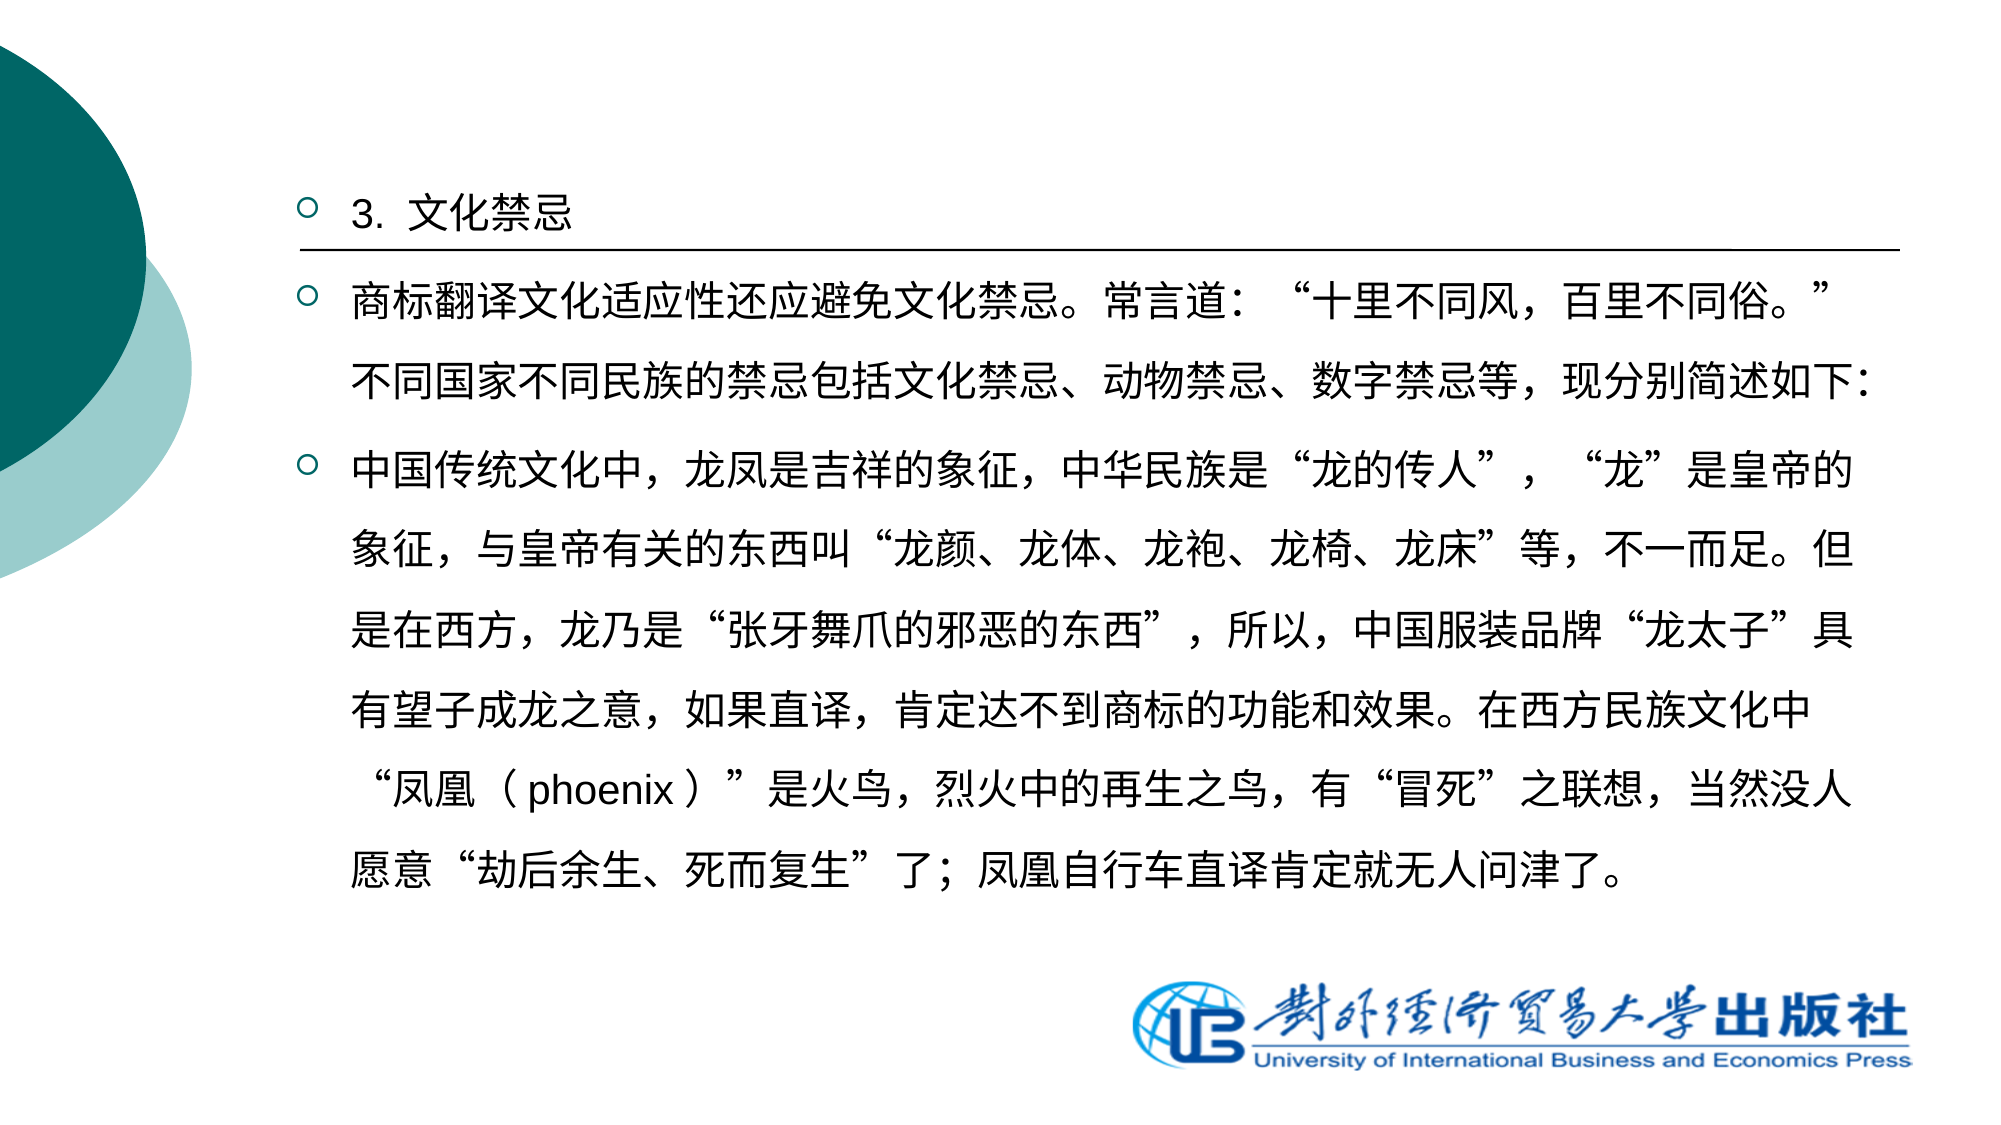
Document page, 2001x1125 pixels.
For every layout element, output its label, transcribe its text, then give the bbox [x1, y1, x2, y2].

picture [1054, 922, 2000, 1125]
list 3. 文化禁忌 商标翻译文化适应性还应避免文化禁忌。常言道：“十里不同风，百里不同俗。” 不同国家不同民族的禁忌包括文化禁忌、动物禁忌、数字禁忌等，现分别简述如下： 中国传统文化中，龙凤是吉祥的象征，中华民族是“龙的传人”，“龙”是皇帝的象征，与皇帝有关的东西叫“龙颜、龙体、龙袍、龙椅、龙床”等，不一而足。但是在西方，龙乃是“张牙舞爪的邪恶的东西”，所以，中国服装品牌“龙太子”具有望子成龙之意，如果直译，肯定达不到商标的功能和效果。在西方民族文化中“凤凰（phoenix）”是火鸟，烈火中的再生之鸟，有“冒死”之联想，当然没人愿意“劫后余生、死而复生”了；凤凰自行车直译肯定就无人问津了。 [279, 148, 1892, 1047]
